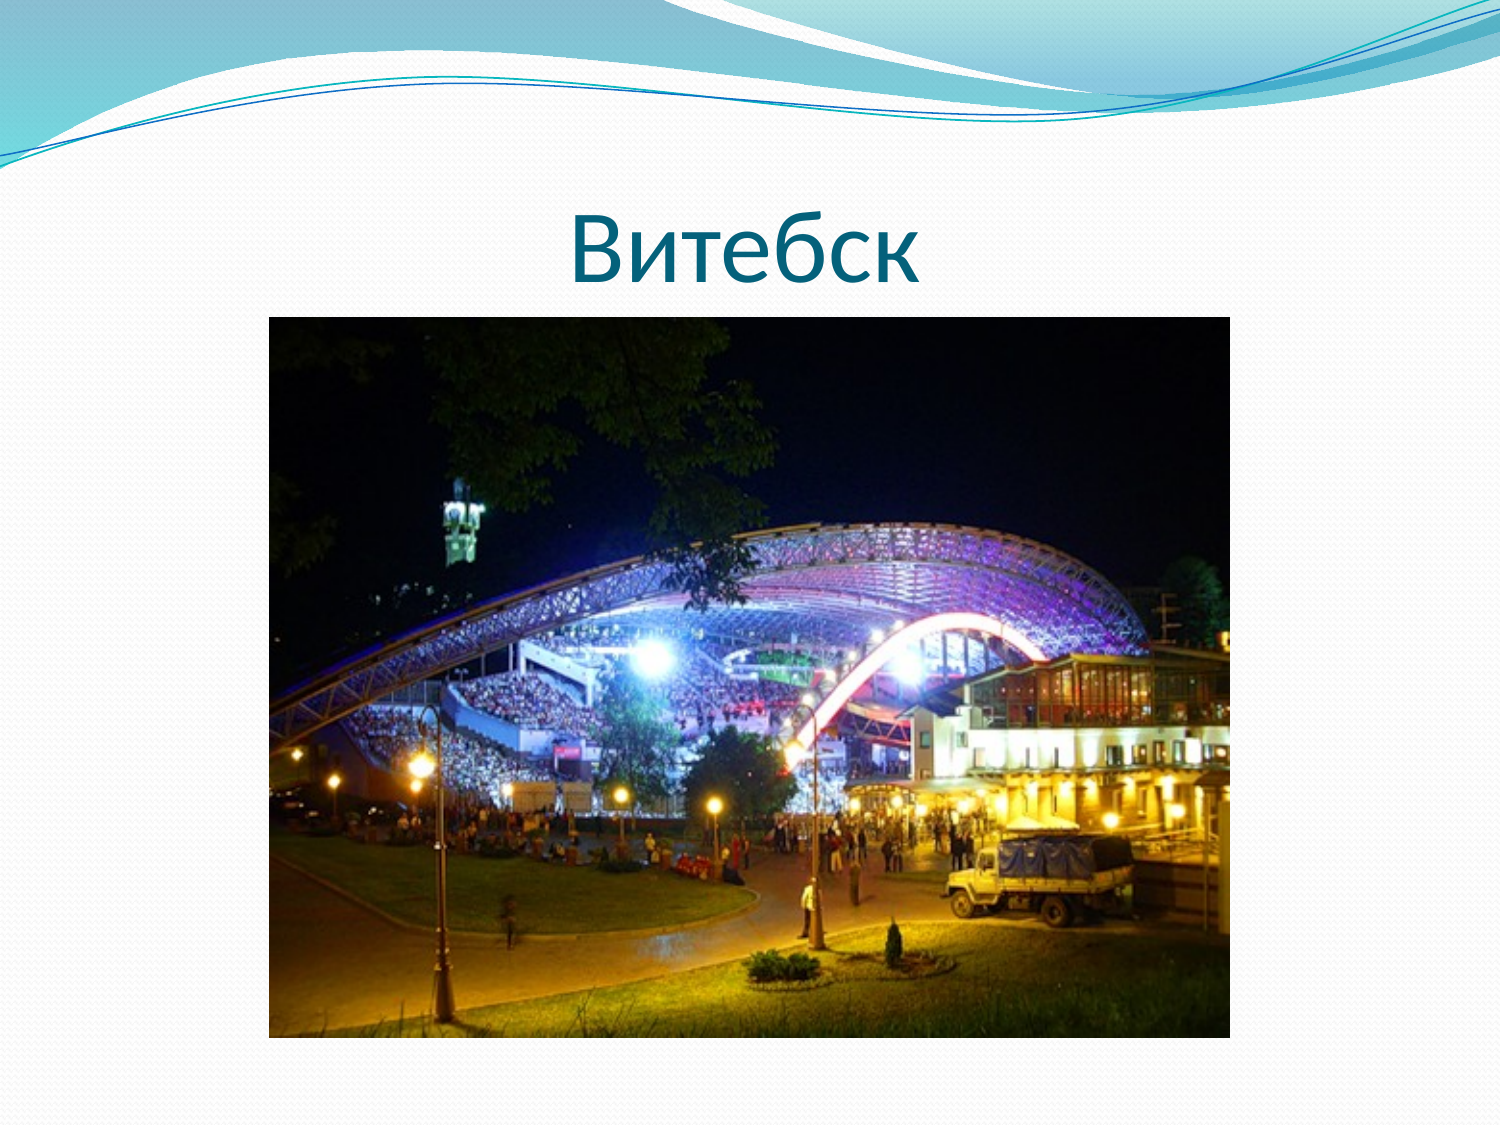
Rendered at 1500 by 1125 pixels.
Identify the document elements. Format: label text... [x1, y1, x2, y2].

title Витебск [75, 115, 1425, 303]
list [269, 317, 1231, 1038]
